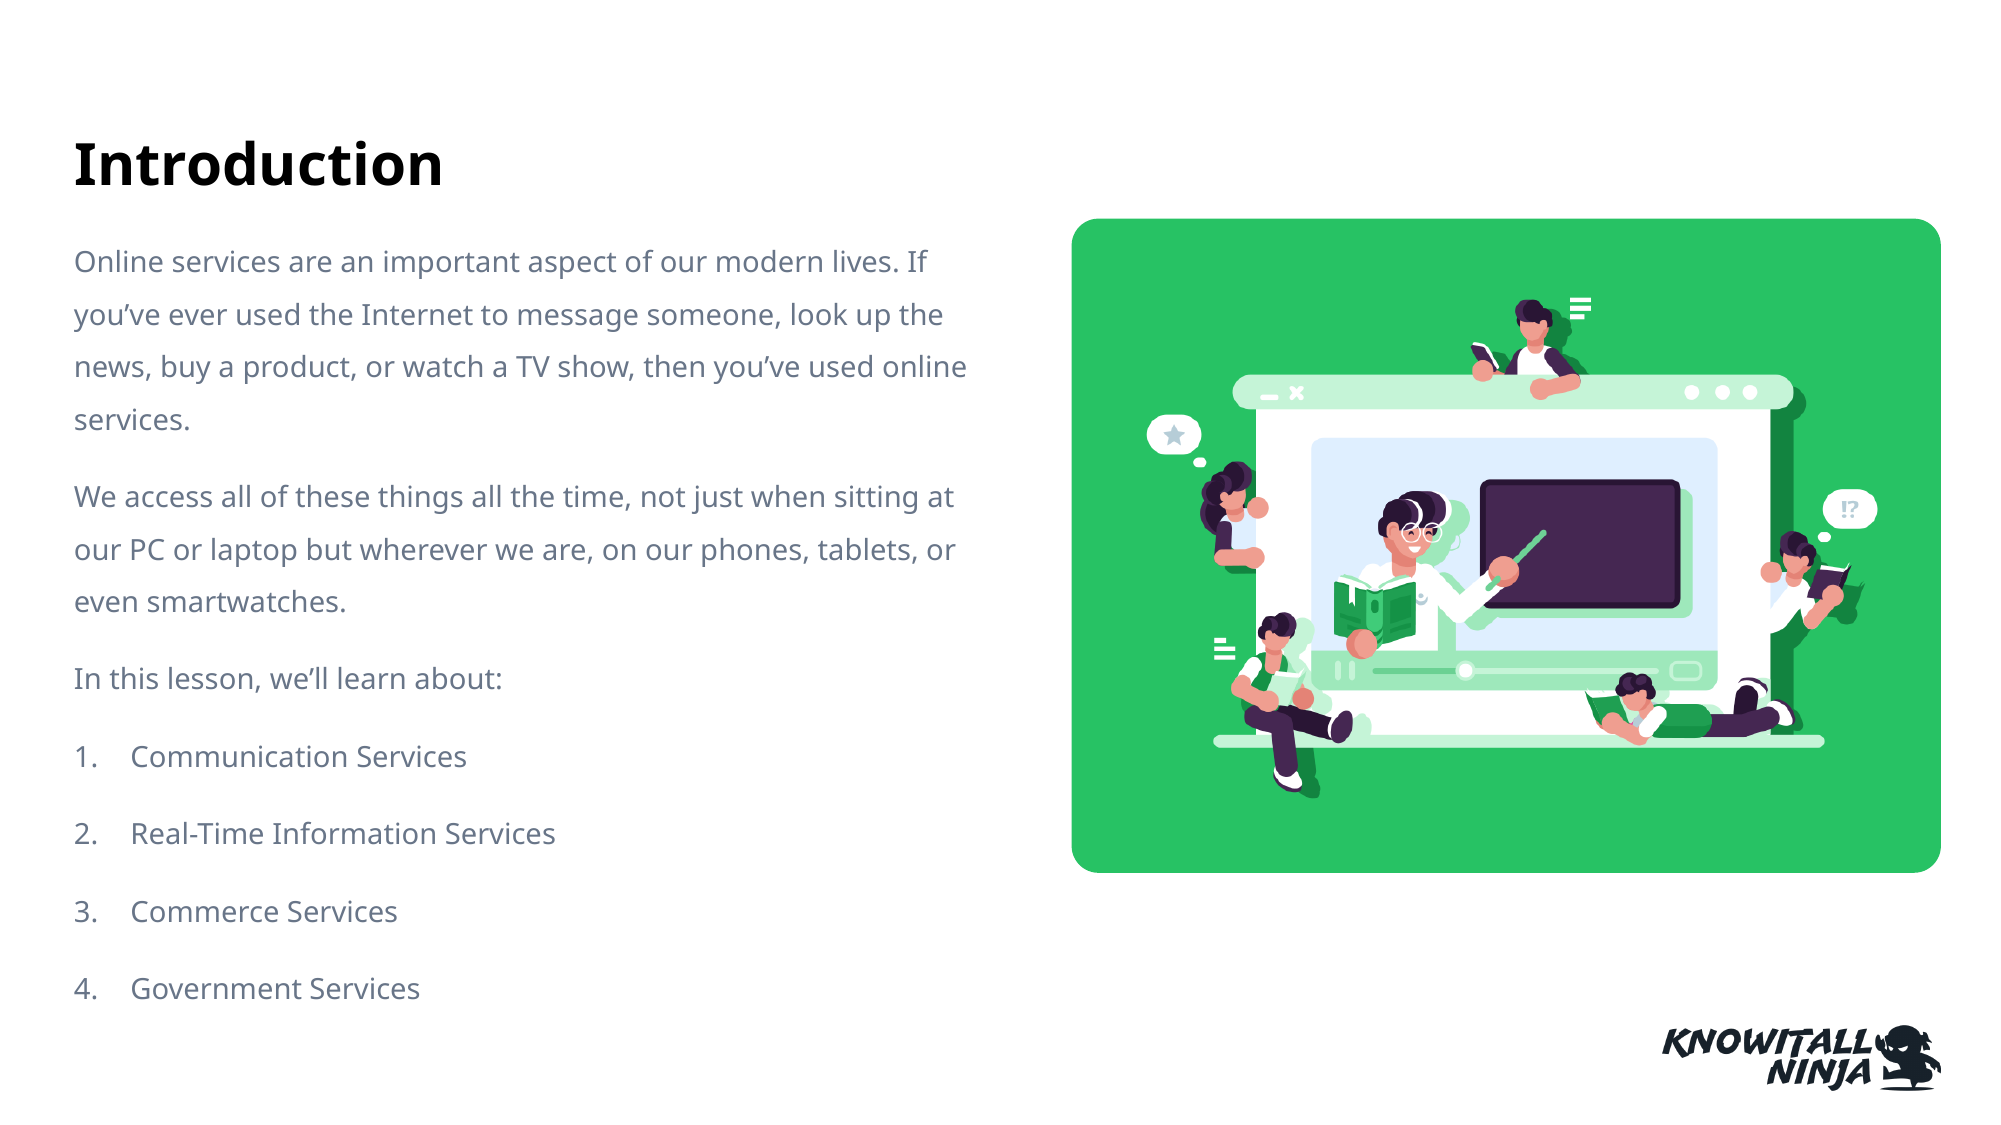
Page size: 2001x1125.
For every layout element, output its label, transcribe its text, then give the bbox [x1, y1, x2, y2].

list Online services are an important aspect of our modern lives. If you’ve ever used the Internet to message someone, look up the news, buy a product, or watch a TV show, then you’ve used online services. We access all of these things all the time, not just when sitting at our PC or laptop but wherever we are, on our phones, tablets, or even smartwatches. In this lesson, we’ll learn about: Communication Services Real-Time Information Services Commerce Services Government Services [59, 218, 1000, 1091]
picture [1071, 218, 1942, 874]
title Introduction [59, 117, 1000, 206]
picture [1662, 1025, 1941, 1091]
